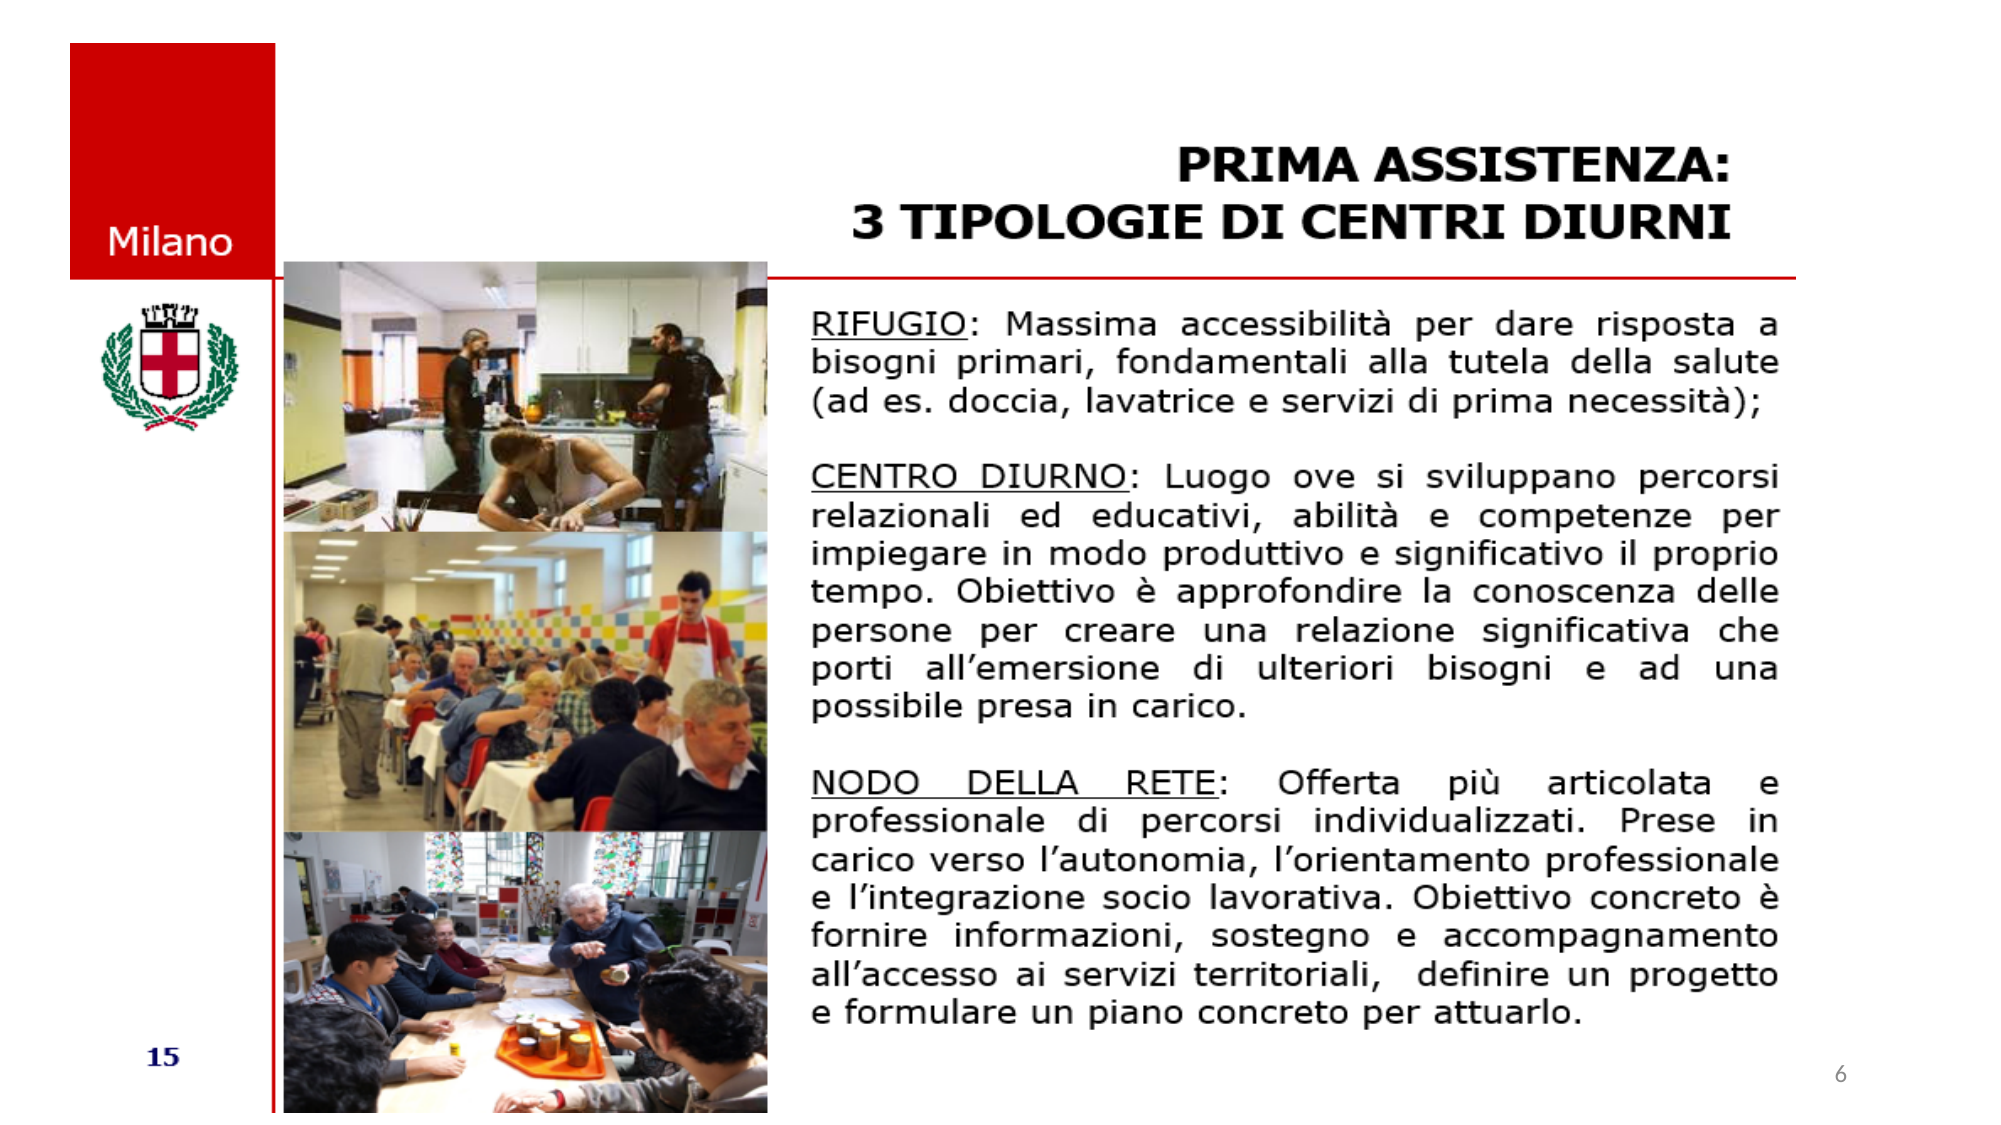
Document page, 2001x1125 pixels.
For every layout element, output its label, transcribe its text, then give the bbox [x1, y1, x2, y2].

picture [70, 42, 1796, 1114]
slide_number 6 [1801, 1042, 1863, 1103]
